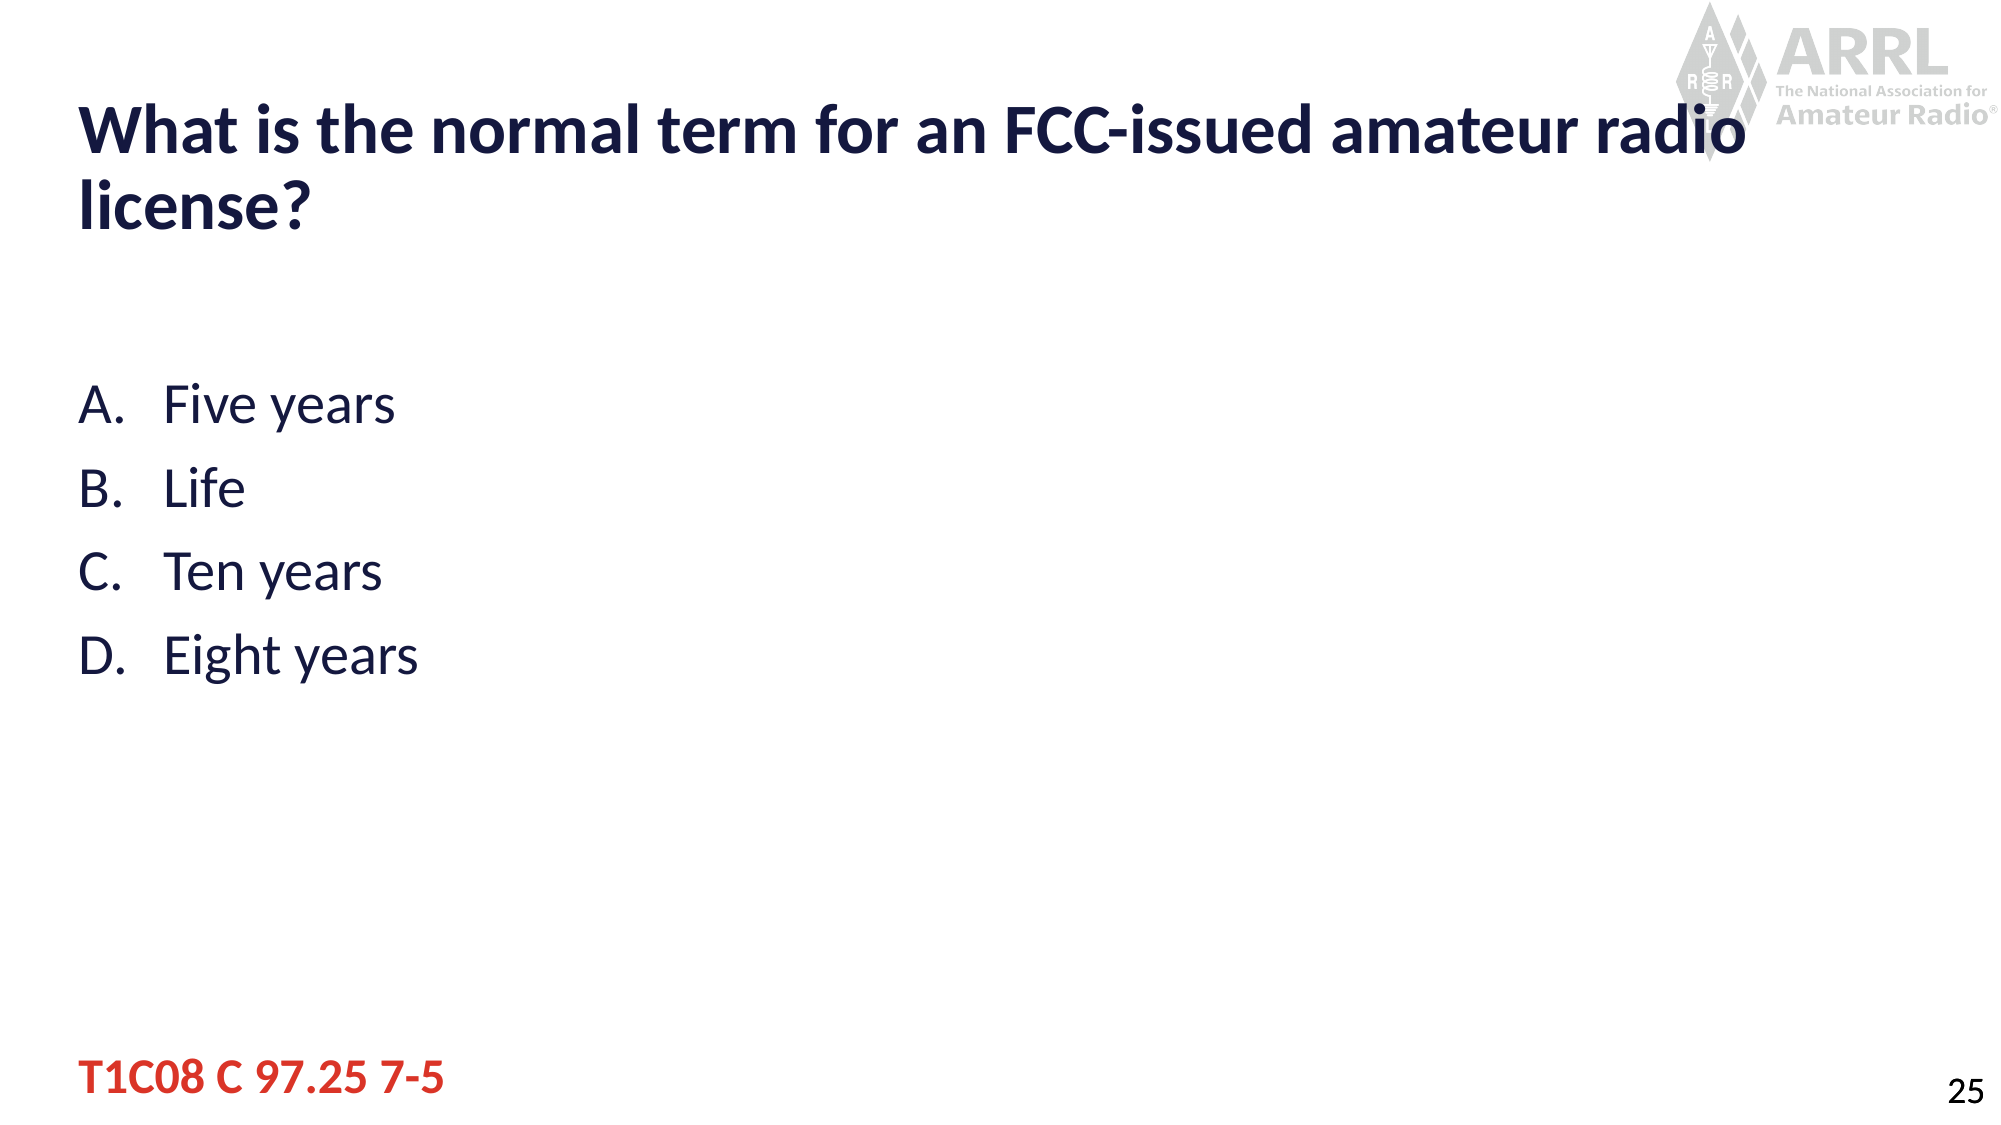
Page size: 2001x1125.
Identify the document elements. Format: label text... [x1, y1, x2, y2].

picture [1674, 0, 2000, 164]
list Five years Life Ten years Eight years [63, 365, 1863, 989]
title What is the normal term for an FCC-issued amateur radio license? [63, 59, 1863, 278]
text_box T1C08 C 97.25 7-5 [63, 1036, 921, 1112]
